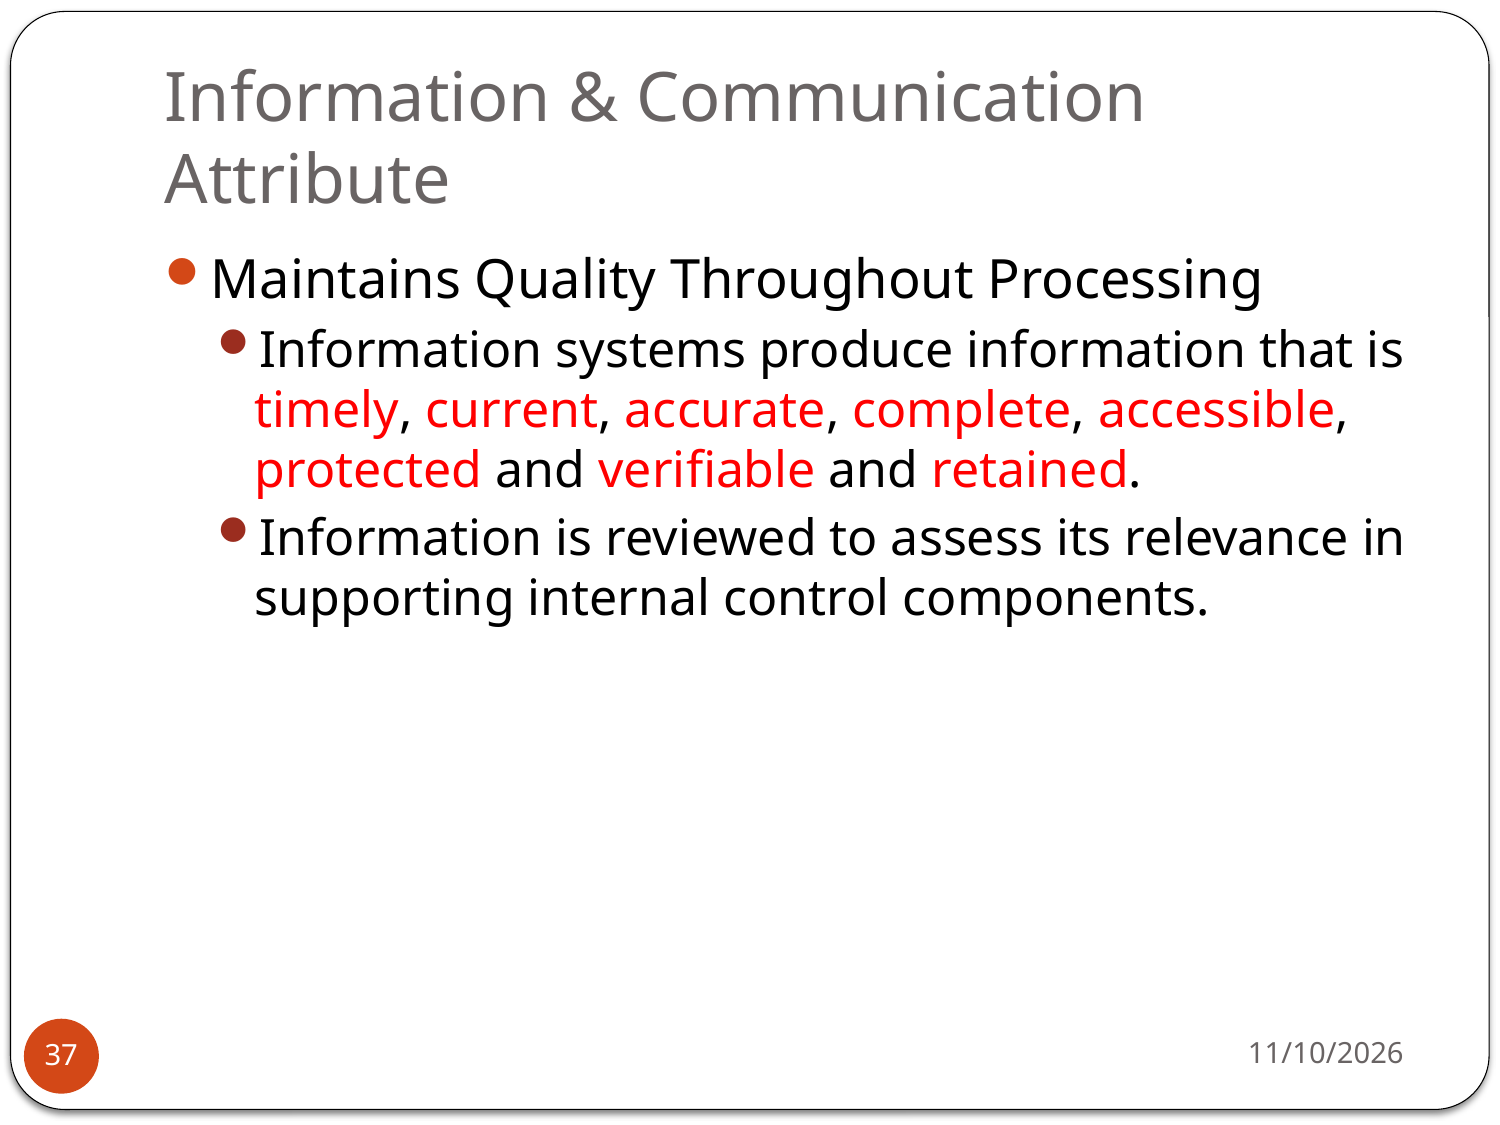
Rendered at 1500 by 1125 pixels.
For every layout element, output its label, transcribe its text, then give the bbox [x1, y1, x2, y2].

title Information & Communication Attribute [150, 45, 1425, 233]
list Maintains Quality Throughout Processing Information systems produce information that is timely, current, accurate, complete, accessible, protected and verifiable and retained. Information is reviewed to assess its relevance in supporting internal control components. [150, 237, 1425, 988]
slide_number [1012, 1015, 1419, 1094]
slide_number 37 [23, 1018, 99, 1094]
